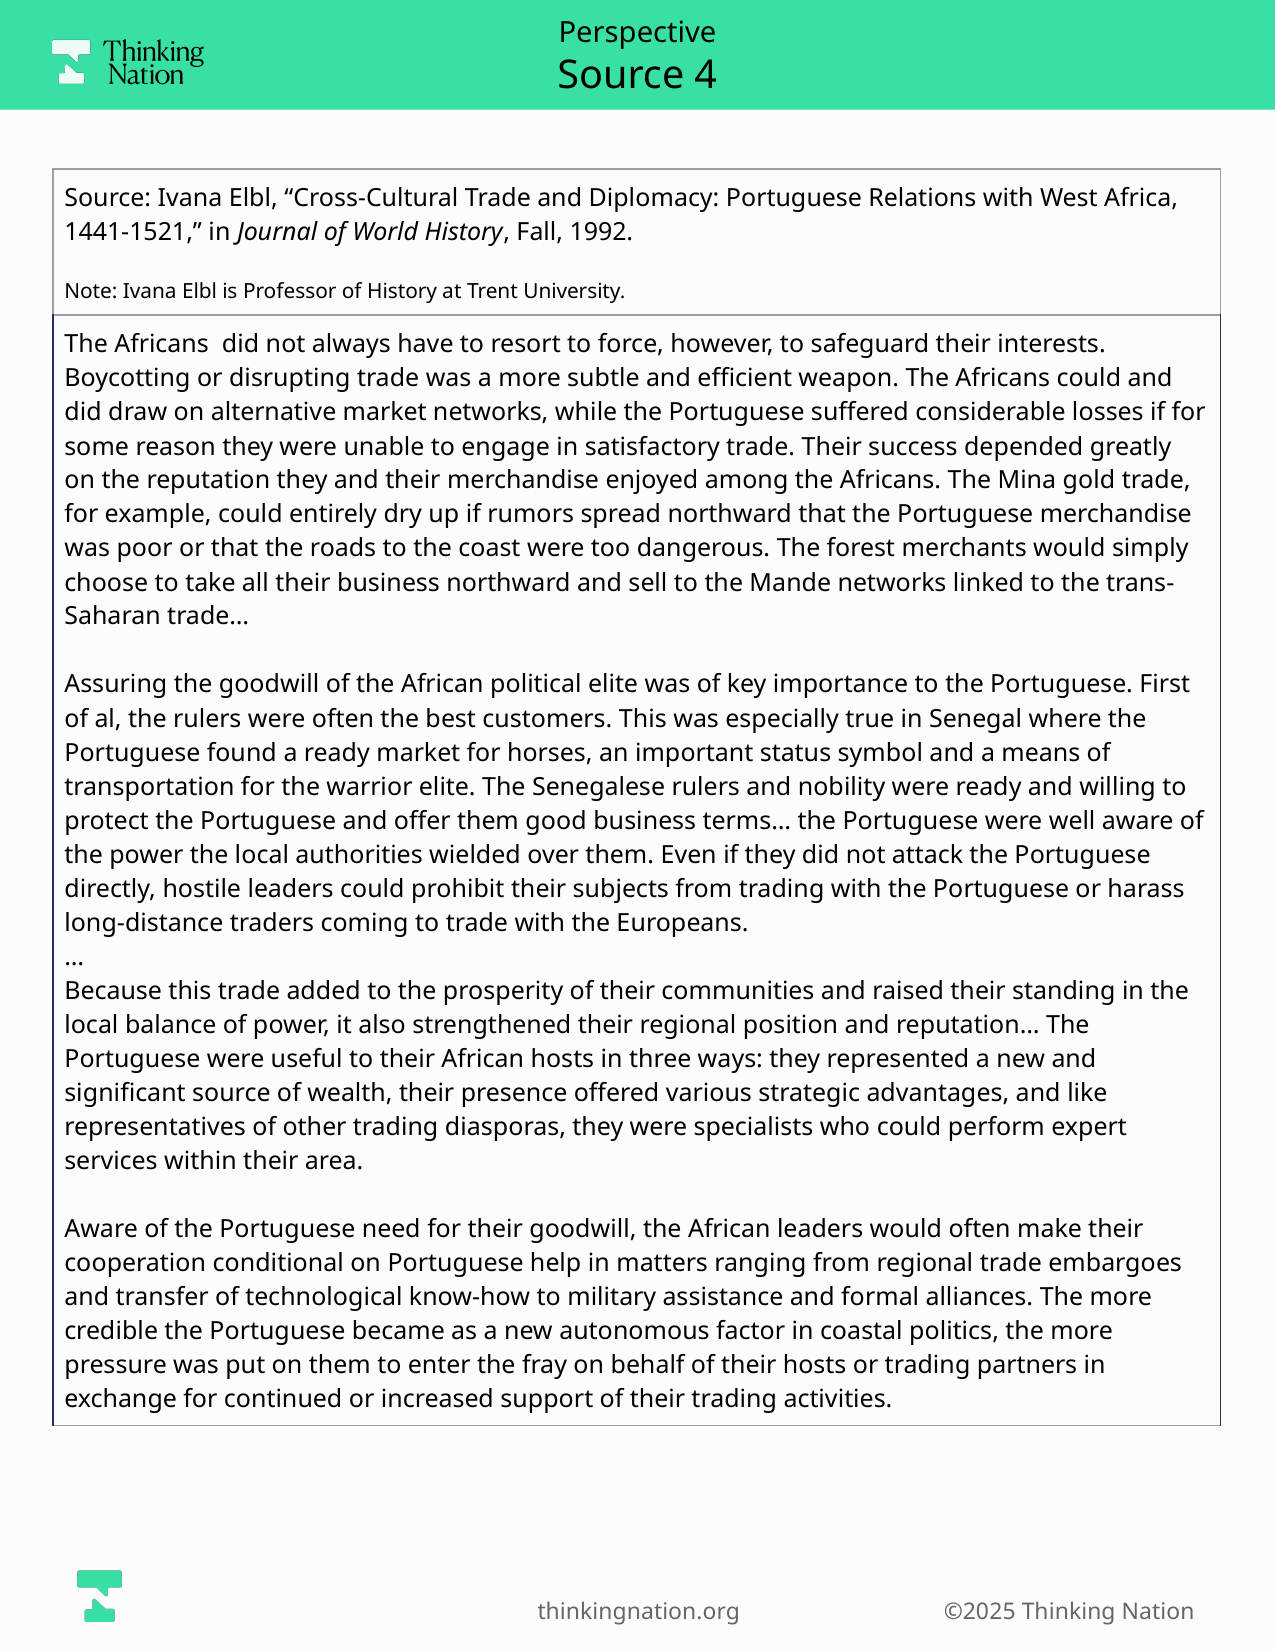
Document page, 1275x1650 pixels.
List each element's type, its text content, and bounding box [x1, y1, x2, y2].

picture [35, 25, 210, 98]
text_box thinkingnation.org [488, 1580, 790, 1632]
text_box ©2025 Thinking Nation [909, 1580, 1211, 1632]
picture [63, 1560, 135, 1632]
table_header Source: Ivana Elbl, “Cross-Cultural Trade and Diplomacy: Portuguese Relations with West Africa, 1441-1521,” in Journal of World History, Fall, 1992. Note: Ivana Elbl is Professor of History at Trent University. [54, 170, 1220, 314]
text_box Perspective Source 4 [0, 0, 1275, 110]
table_cell The Africans did not always have to resort to force, however, to safeguard their interests. Boycotting or disrupting trade was a more subtle and efficient weapon. The Africans could and did draw on alternative market networks, while the Portuguese suffered considerable losses if for some reason they were unable to engage in satisfactory trade. Their success depended greatly on the reputation they and their merchandise enjoyed among the Africans. The Mina gold trade, for example, could entirely dry up if rumors spread northward that the Portuguese merchandise was poor or that the roads to the coast were too dangerous. The forest merchants would simply choose to take all their business northward and sell to the Mande networks linked to the trans-Saharan trade… Assuring the goodwill of the African political elite was of key importance to the Portuguese. First of al, the rulers were often the best customers. This was especially true in Senegal where the Portuguese found a ready market for horses, an important status symbol and a means of transportation for the warrior elite. The Senegalese rulers and nobility were ready and willing to protect the Portuguese and offer them good business terms… the Portuguese were well aware of the power the local authorities wielded over them. Even if they did not attack the Portuguese directly, hostile leaders could prohibit their subjects from trading with the Portuguese or harass long-distance traders coming to trade with the Europeans. … Because this trade added to the prosperity of their communities and raised their standing in the local balance of power, it also strengthened their regional position and reputation… The Portuguese were useful to their African hosts in three ways: they represented a new and significant source of wealth, their presence offered various strategic advantages, and like representatives of other trading diasporas, they were specialists who could perform expert services within their area. Aware of the Portuguese need for their goodwill, the African leaders would often make their cooperation conditional on Portuguese help in matters ranging from regional trade embargoes and transfer of technological know-how to military assistance and formal alliances. The more credible the Portuguese became as a new autonomous factor in coastal politics, the more pressure was put on them to enter the fray on behalf of their hosts or trading partners in exchange for continued or increased support of their trading activities. [54, 316, 1220, 1425]
